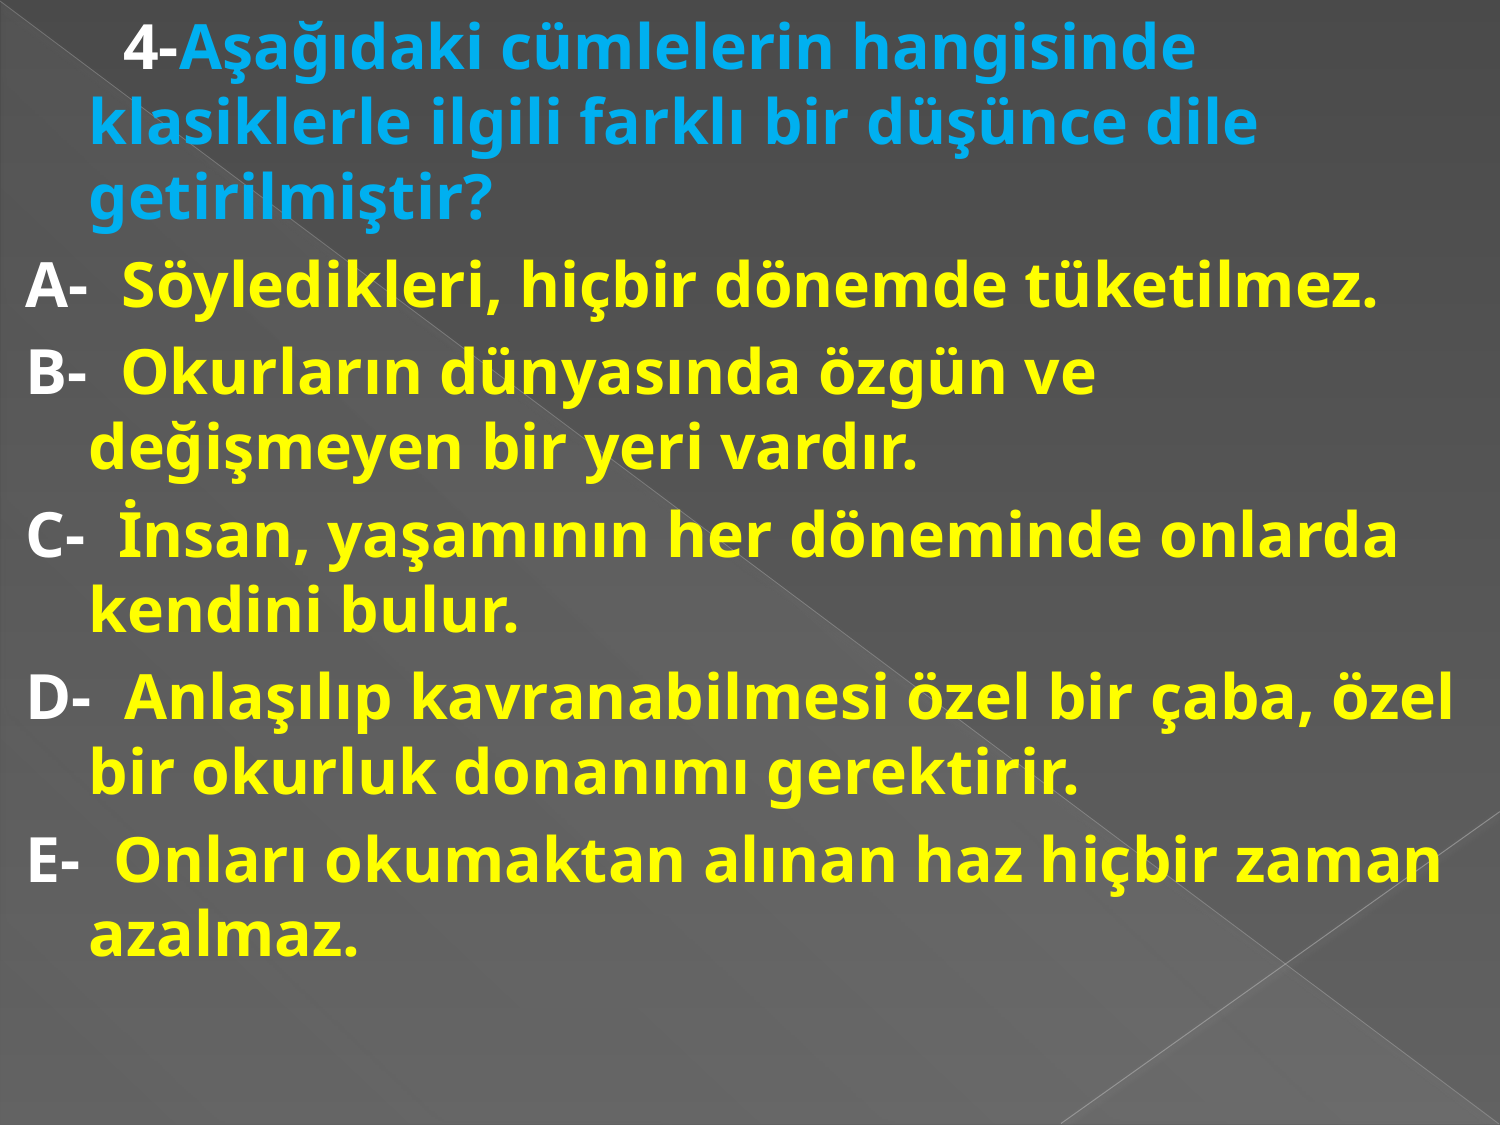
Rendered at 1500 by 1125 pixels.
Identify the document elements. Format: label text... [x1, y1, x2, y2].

list 4-Aşağıdaki cümlelerin hangisinde klasiklerle ilgili farklı bir düşünce dile getirilmiştir? A- Söyledikleri, hiçbir dönemde tüketilmez. B- Okurların dünyasında özgün ve değişmeyen bir yeri vardır. C- İnsan, yaşamının her döneminde onlarda kendini bulur. D- Anlaşılıp kavranabilmesi özel bir çaba, özel bir okurluk donanımı gerektirir. E- Onları okumaktan alınan haz hiçbir zaman azalmaz. [0, 0, 1500, 1125]
